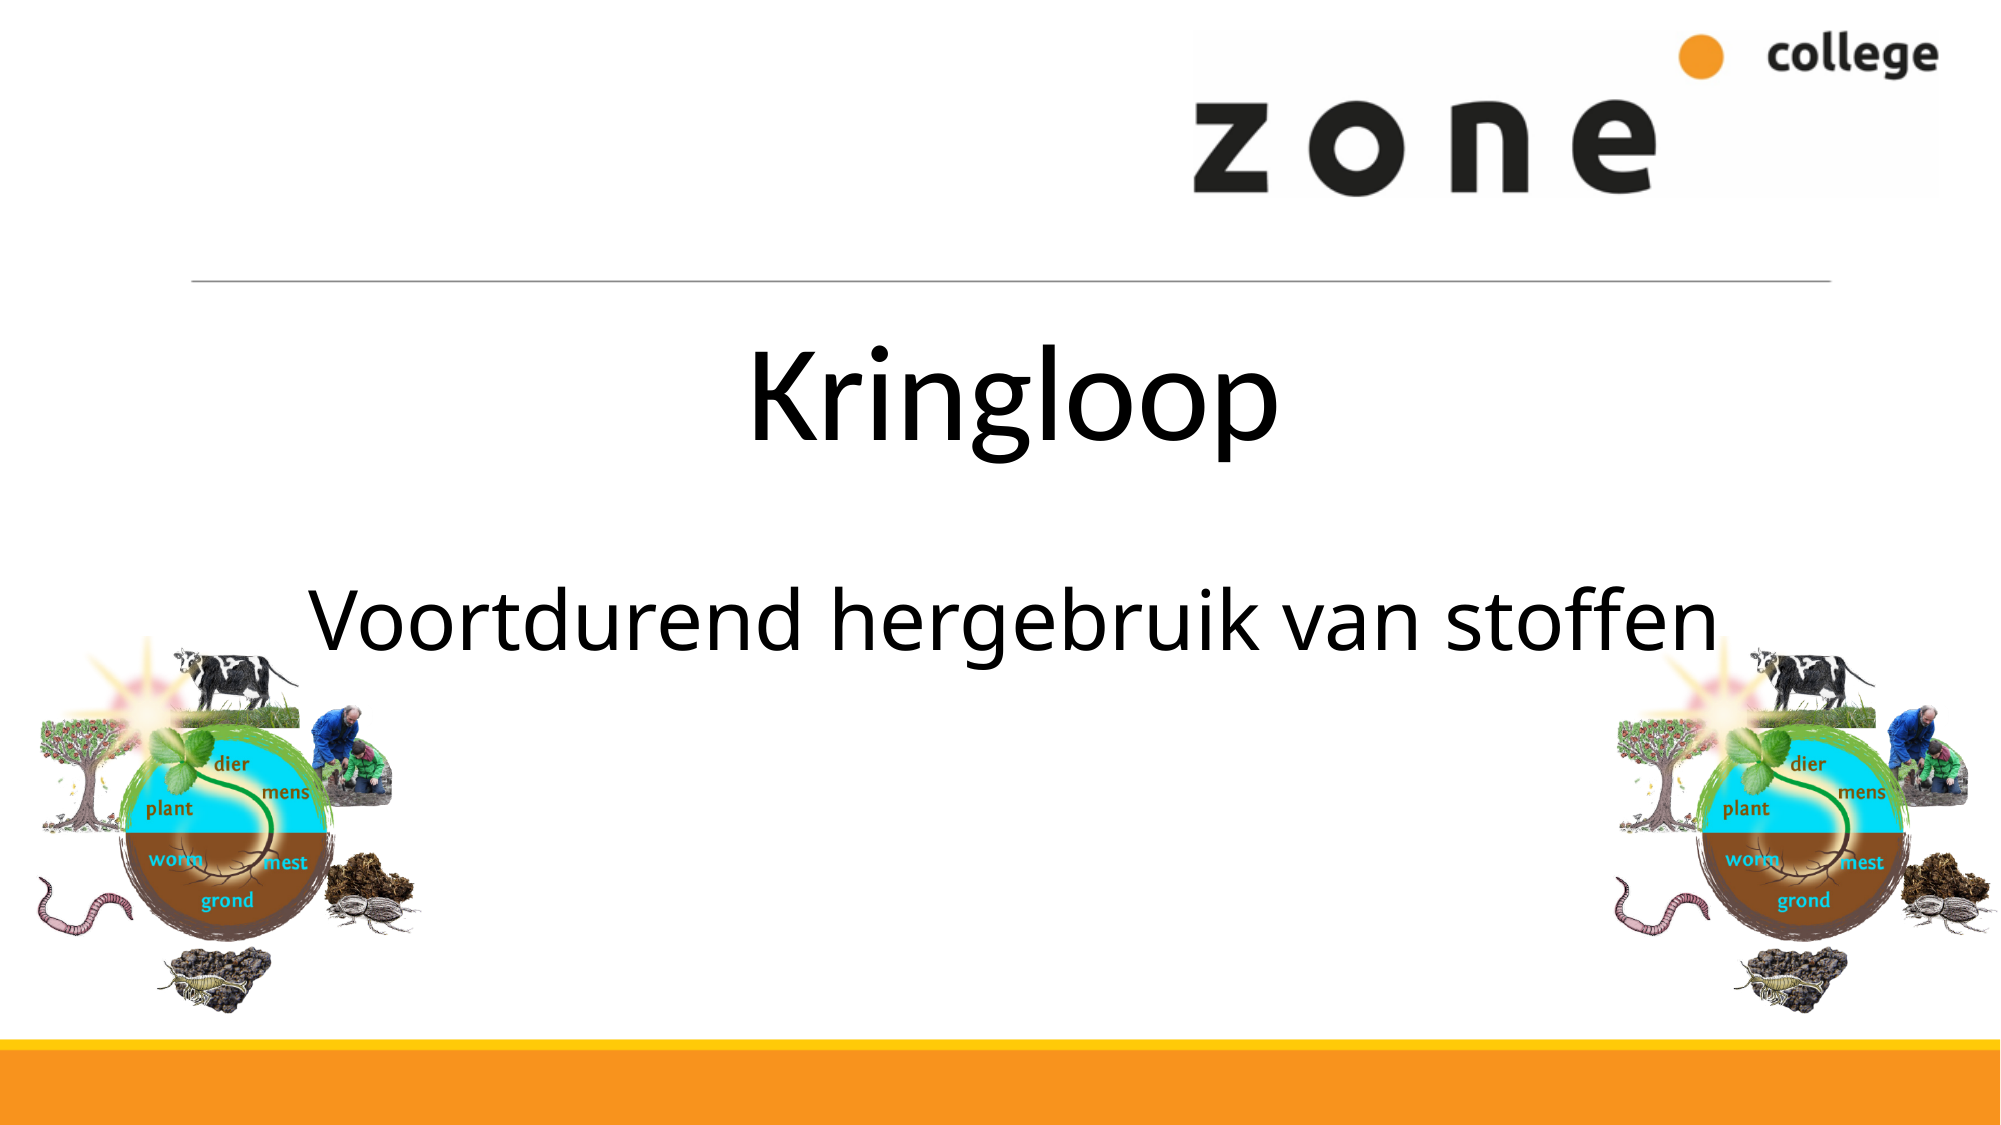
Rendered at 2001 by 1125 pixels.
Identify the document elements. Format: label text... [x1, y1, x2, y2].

list Kringloop [152, 314, 1878, 561]
picture [0, 0, 2001, 1125]
text_box Domesticatie [397, 42, 1343, 158]
title Voortdurend hergebruik van stoffen [152, 561, 1878, 677]
